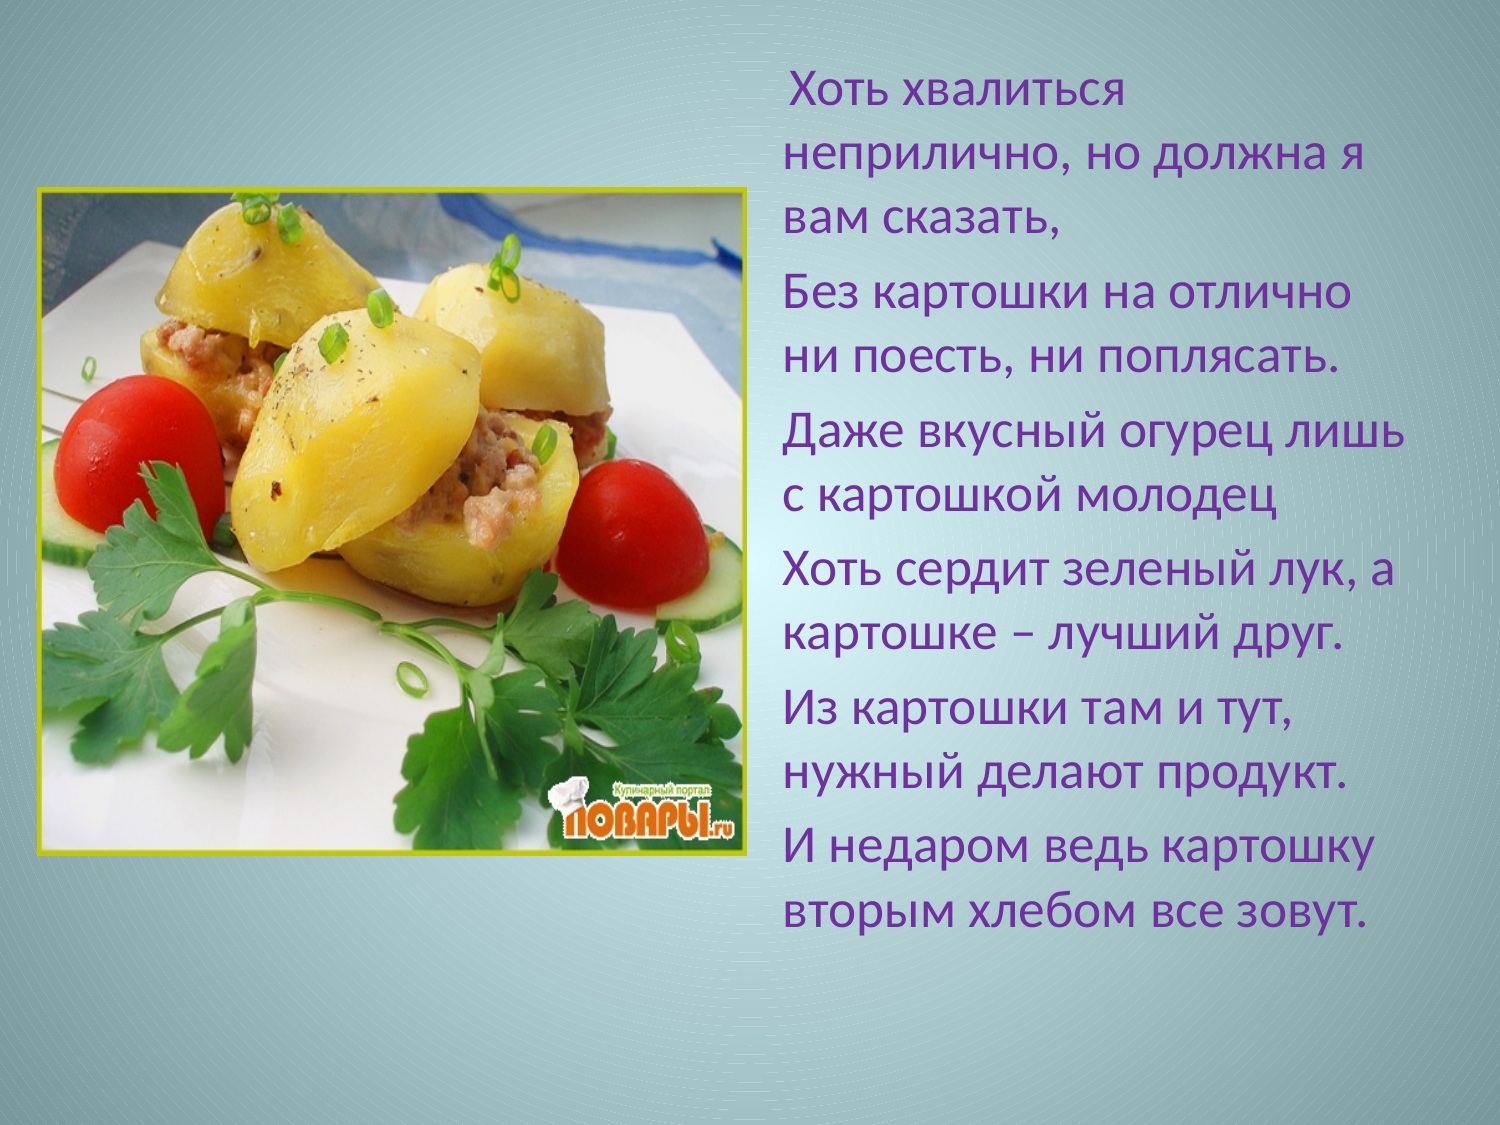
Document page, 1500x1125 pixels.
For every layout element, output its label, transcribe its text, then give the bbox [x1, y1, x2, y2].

list Хоть хвалиться неприлично, но должна я вам сказать, Без картошки на отлично ни поесть, ни поплясать. Даже вкусный огурец лишь с картошкой молодец Хоть сердит зеленый лук, а картошке – лучший друг. Из картошки там и тут, нужный делают продукт. И недаром ведь картошку вторым хлебом все зовут. [714, 44, 1425, 1055]
picture [36, 187, 748, 856]
